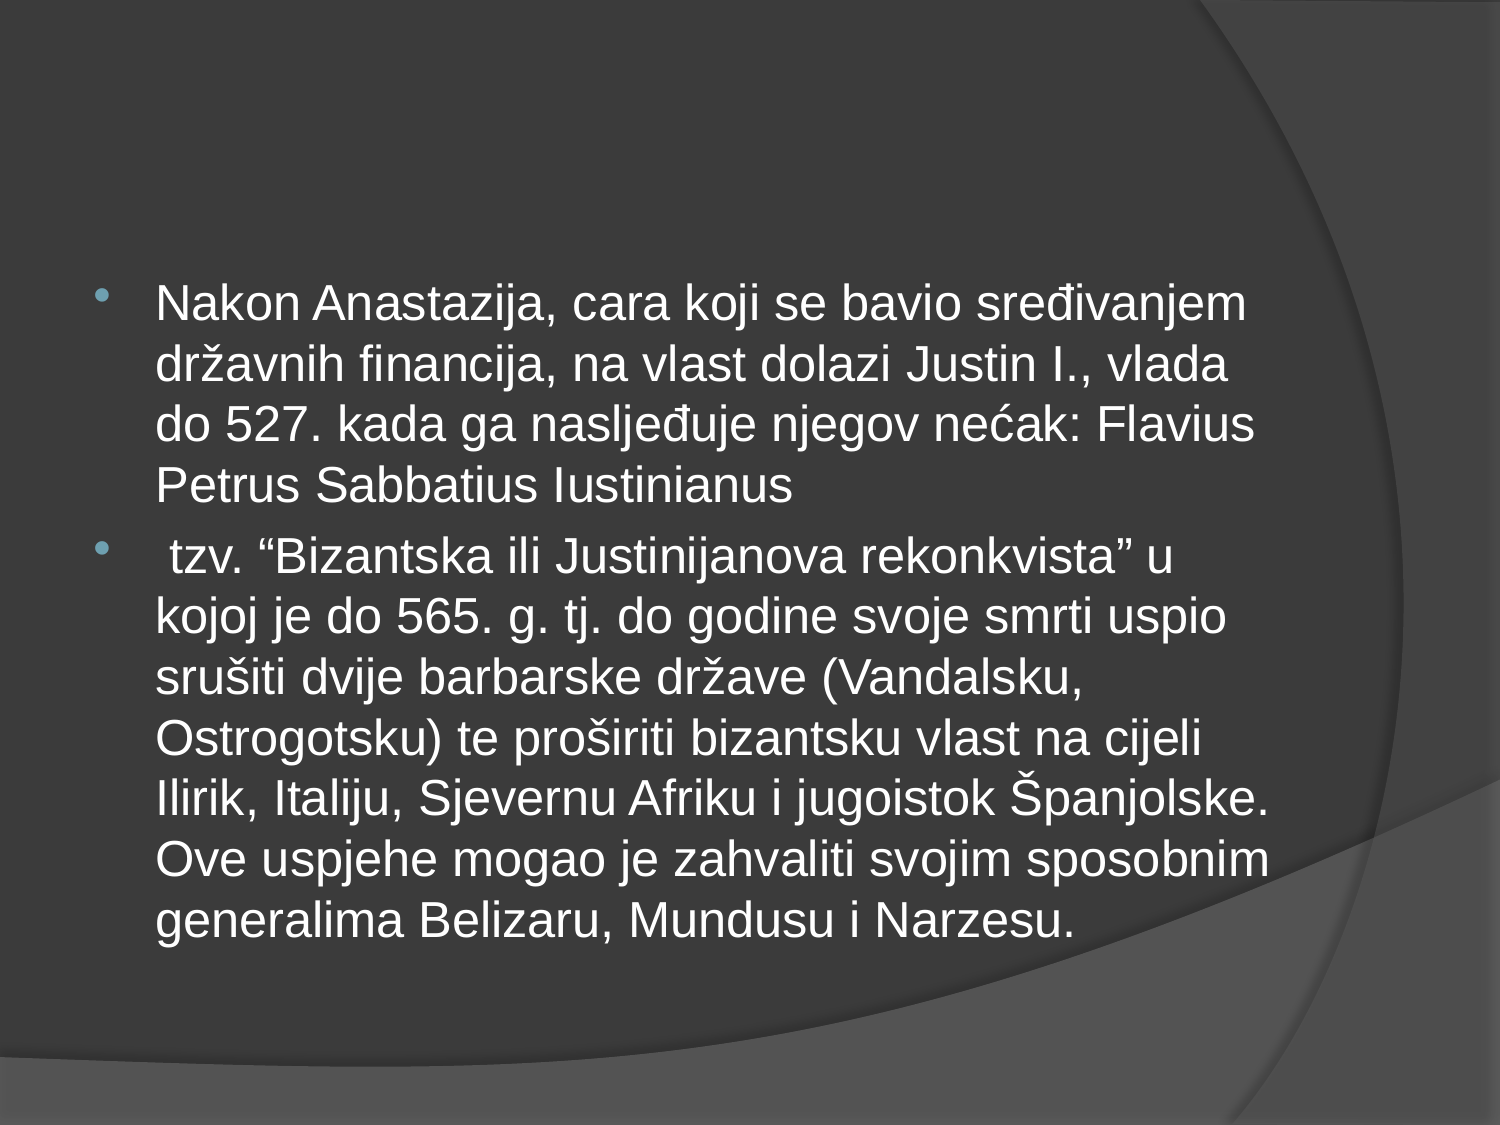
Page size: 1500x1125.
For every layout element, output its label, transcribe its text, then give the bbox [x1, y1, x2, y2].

list Nakon Anastazija, cara koji se bavio sređivanjem državnih financija, na vlast dolazi Justin I., vlada do 527. kada ga nasljeđuje njegov nećak: Flavius Petrus Sabbatius Iustinianus tzv. “Bizantska ili Justinijanova rekonkvista” u kojoj je do 565. g. tj. do godine svoje smrti uspio srušiti dvije barbarske države (Vandalsku, Ostrogotsku) te proširiti bizantsku vlast na cijeli Ilirik, Italiju, Sjevernu Afriku i jugoistok Španjolske. Ove uspjehe mogao je zahvaliti svojim sposobnim generalima Belizaru, Mundusu i Narzesu. [75, 262, 1300, 1005]
